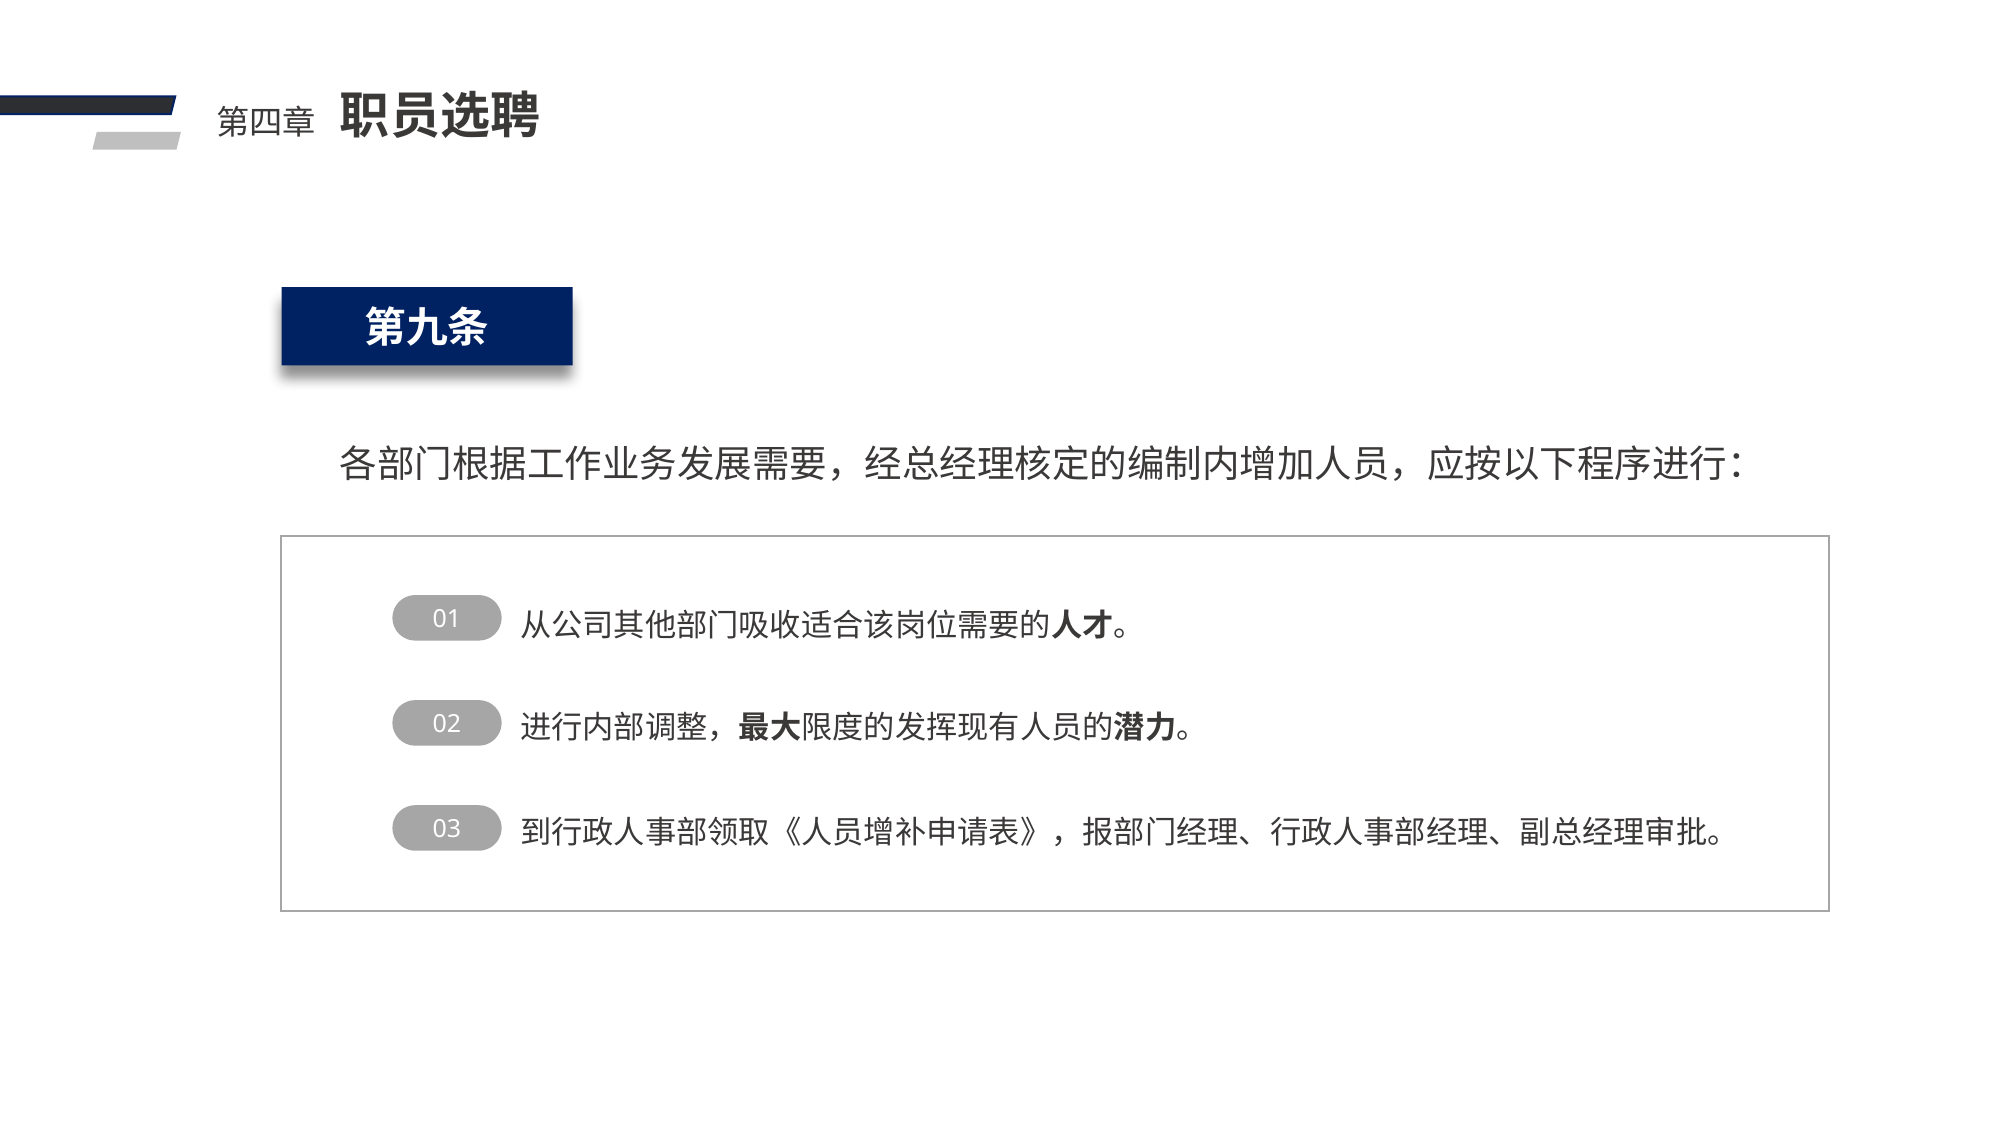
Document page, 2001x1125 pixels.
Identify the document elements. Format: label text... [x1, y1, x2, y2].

text_box 各部门根据工作业务发展需要，经总经理核定的编制内增加人员，应按以下程序进行： [325, 409, 1845, 493]
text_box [0, 96, 181, 150]
text_box 第九条 [280, 286, 574, 366]
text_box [392, 695, 1256, 750]
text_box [201, 75, 689, 152]
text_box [392, 595, 1307, 652]
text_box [392, 805, 1979, 859]
text_box [280, 535, 1830, 912]
